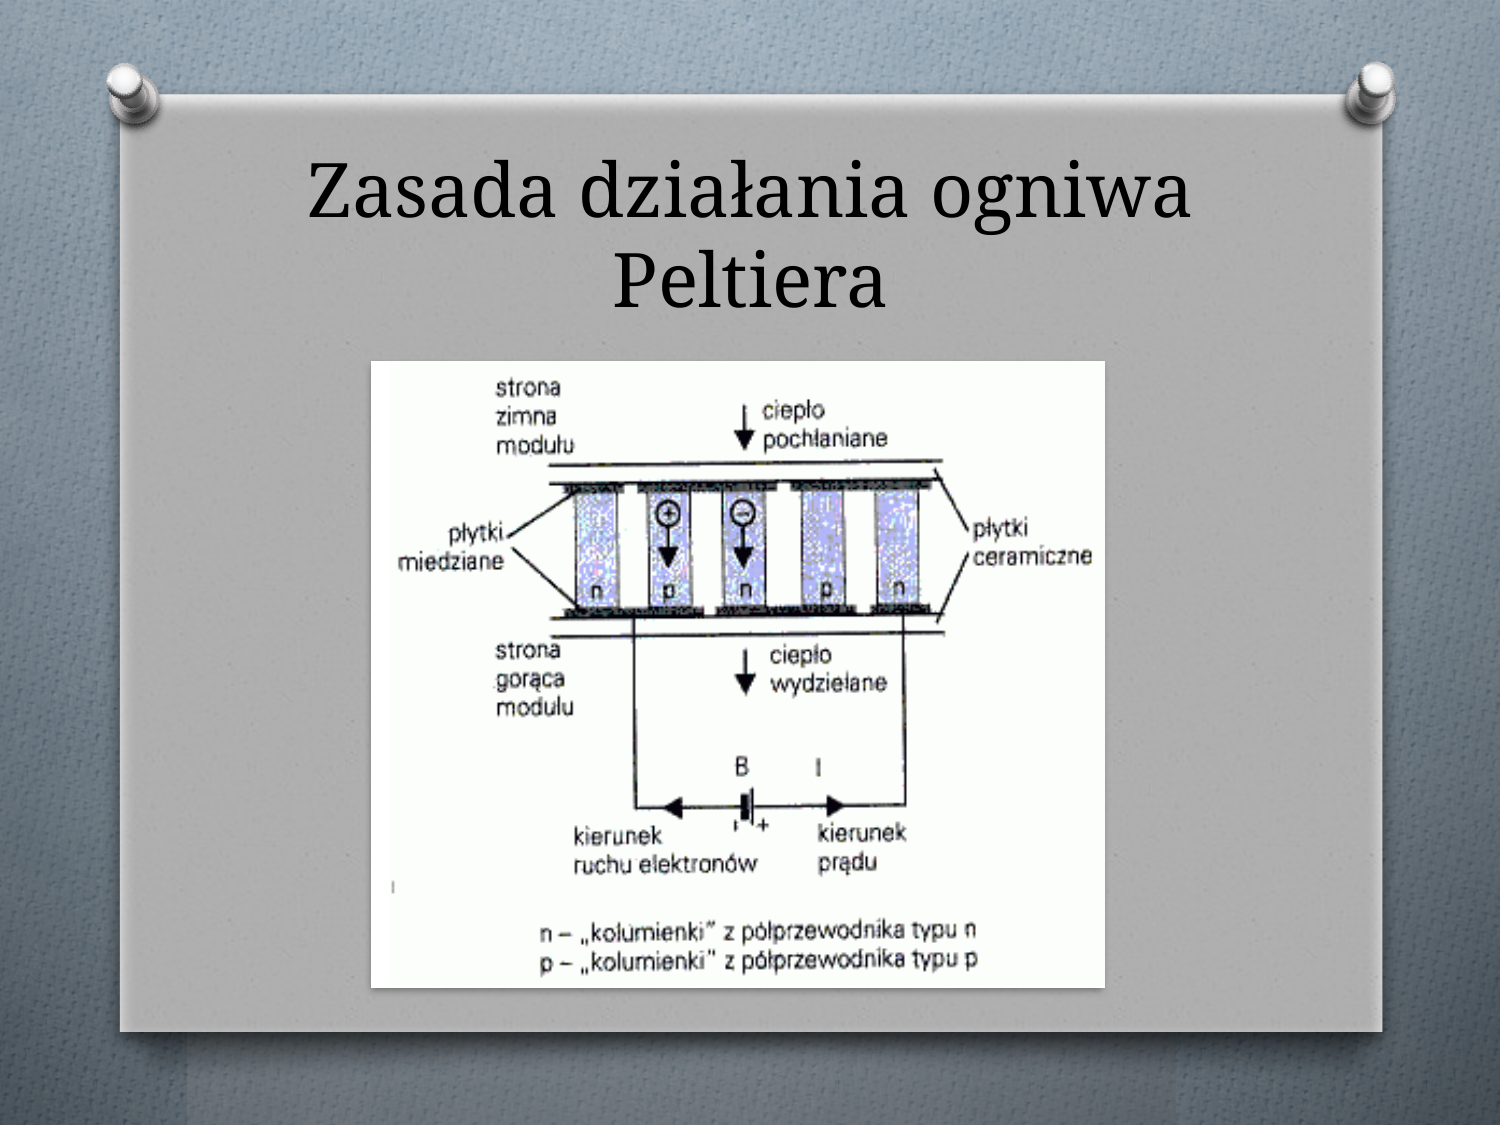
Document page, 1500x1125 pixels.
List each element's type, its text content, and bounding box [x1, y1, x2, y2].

picture [75, 29, 198, 153]
picture [1317, 35, 1439, 156]
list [371, 361, 1105, 988]
title Zasada działania ogniwa Peltiera [179, 134, 1323, 332]
